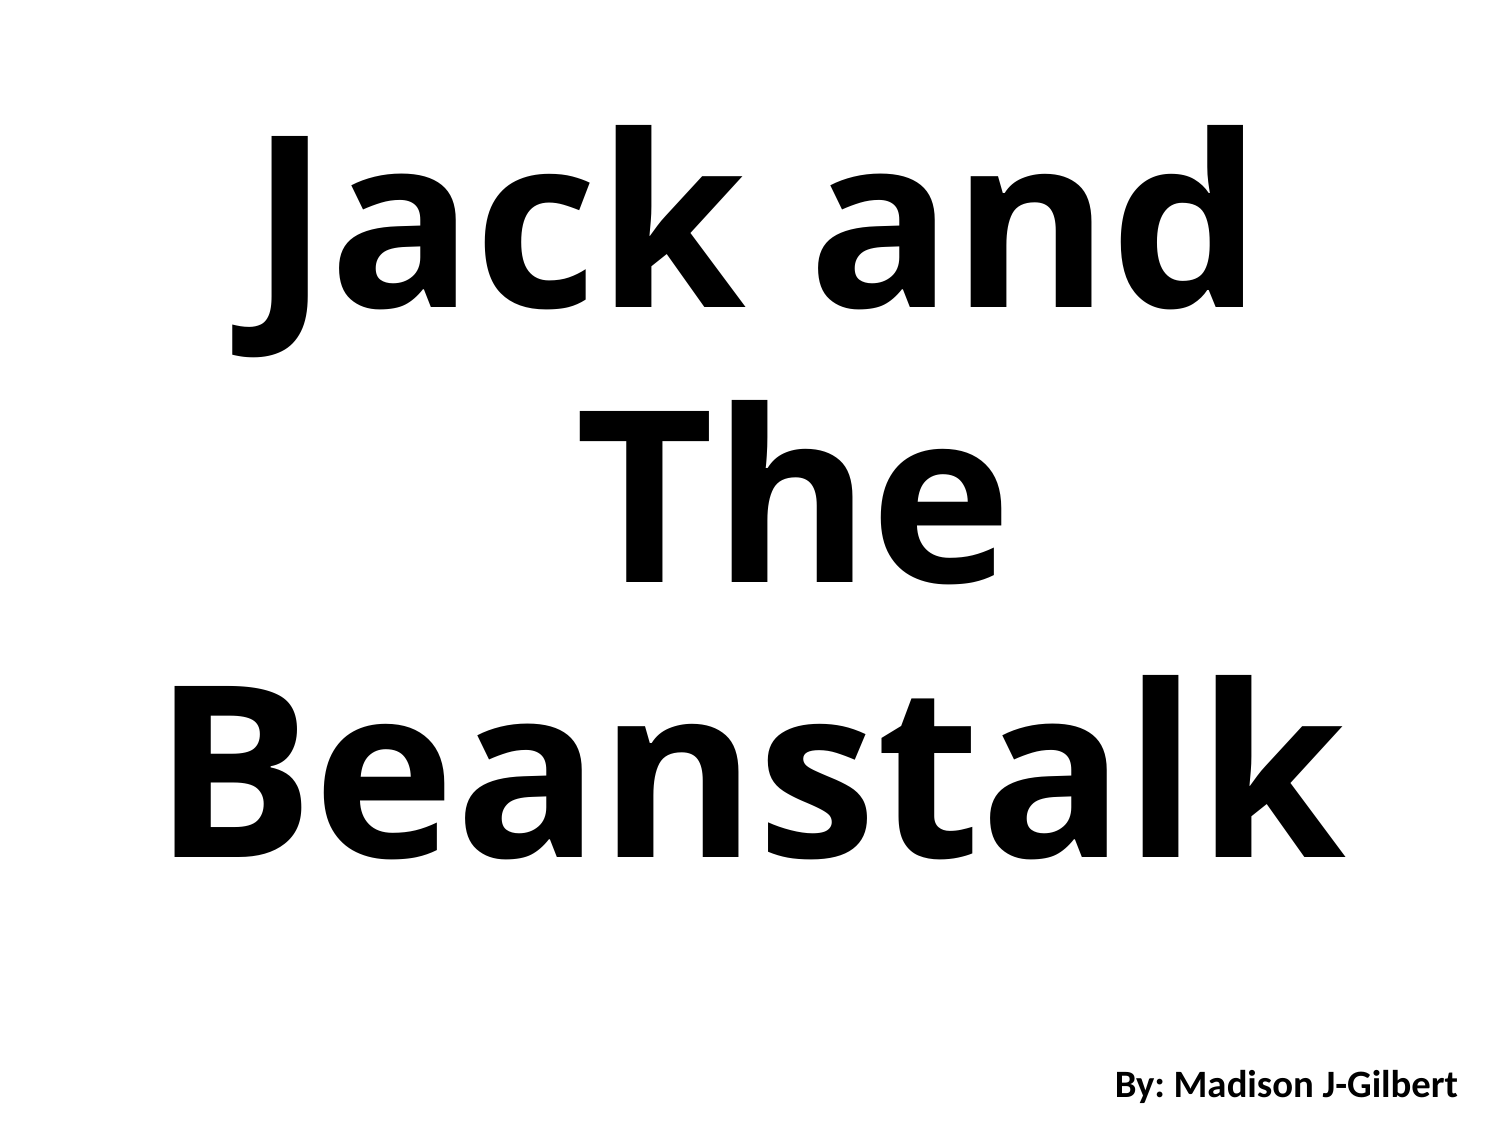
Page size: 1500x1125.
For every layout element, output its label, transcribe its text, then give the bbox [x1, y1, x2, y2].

list By: Madison J-Gilbert [1099, 1050, 1488, 1113]
list Jack and [75, 125, 1438, 363]
text_box The [349, 349, 1238, 638]
text_box Beanstalk [24, 662, 1475, 913]
